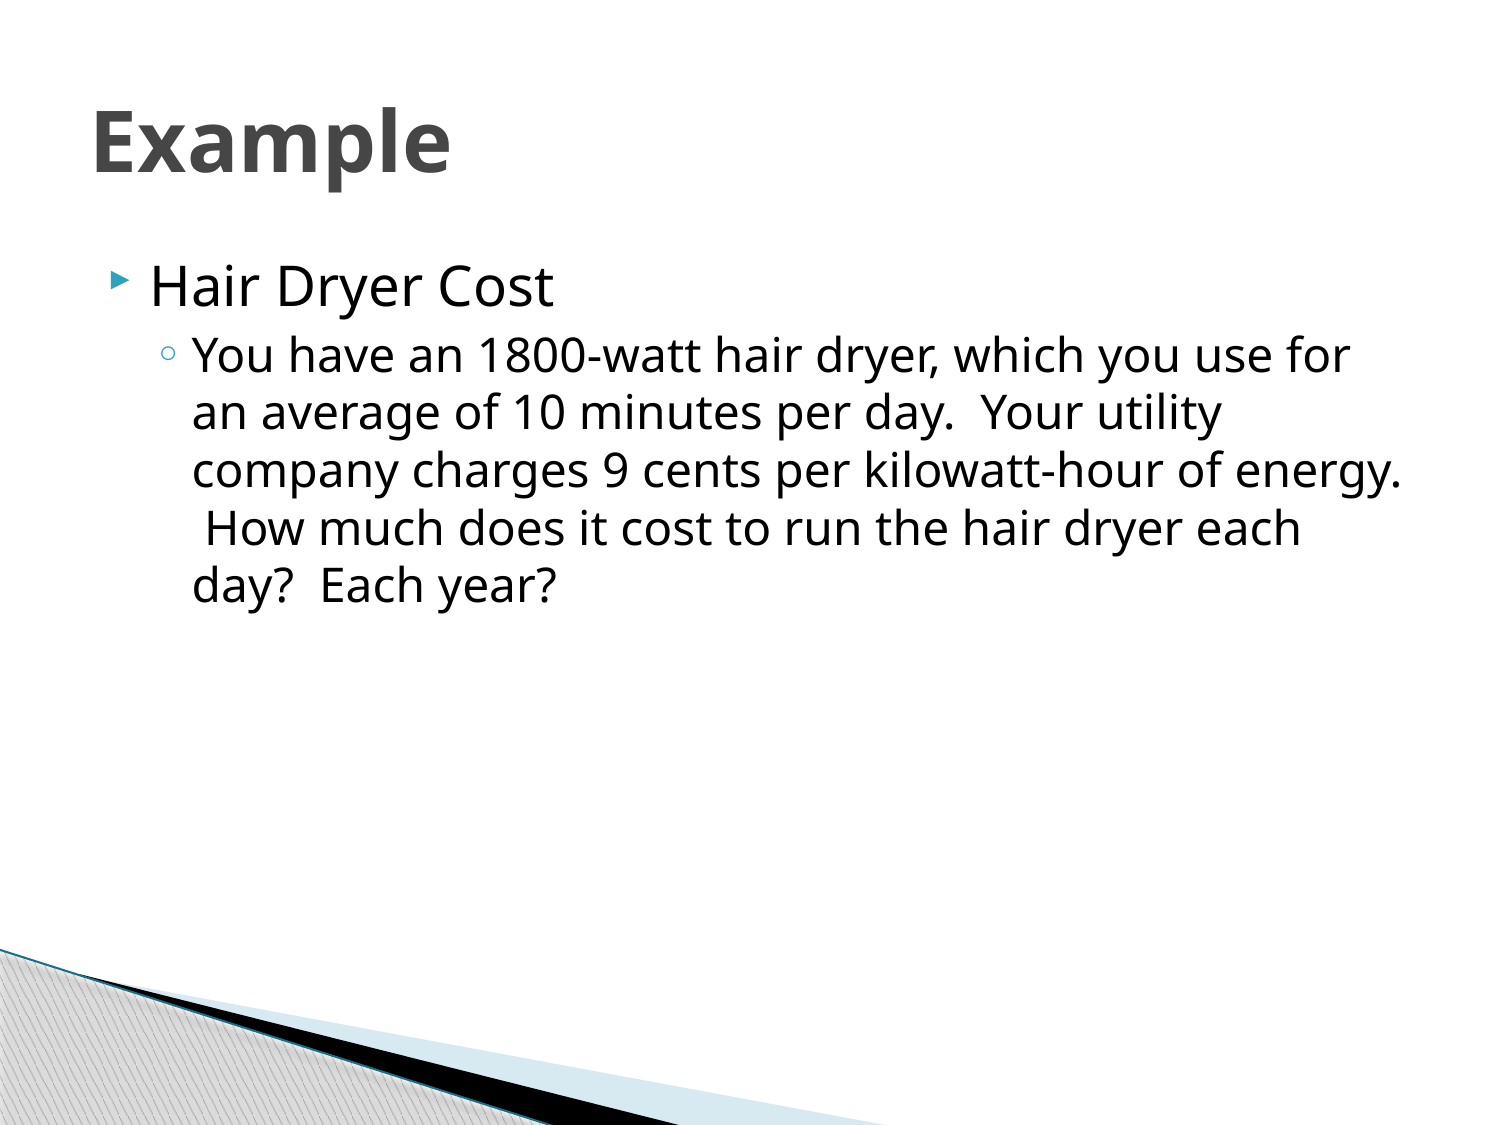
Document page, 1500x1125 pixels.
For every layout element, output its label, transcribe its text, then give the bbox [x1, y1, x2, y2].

list Hair Dryer Cost You have an 1800-watt hair dryer, which you use for an average of 10 minutes per day. Your utility company charges 9 cents per kilowatt-hour of energy. How much does it cost to run the hair dryer each day? Each year? [75, 243, 1425, 986]
title Example [75, 45, 1425, 233]
